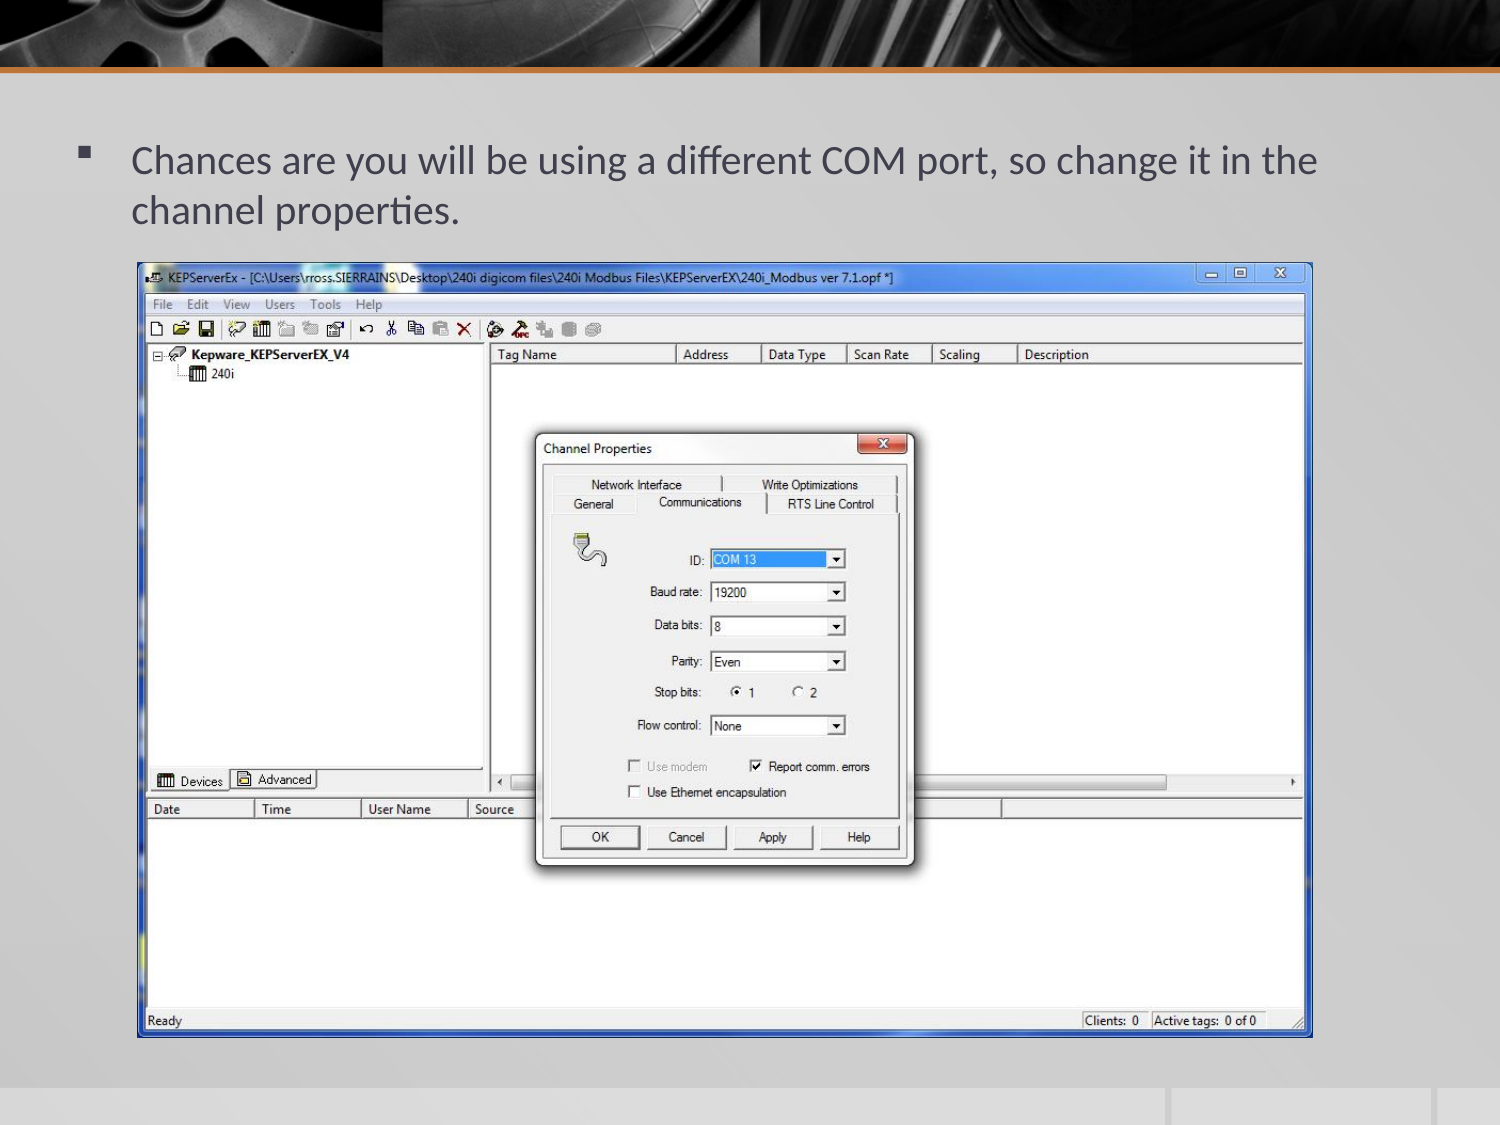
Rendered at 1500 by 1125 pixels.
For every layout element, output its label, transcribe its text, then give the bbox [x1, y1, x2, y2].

picture [137, 262, 1313, 1038]
list Chances are you will be using a different COM port, so change it in the channel properties. [75, 125, 1425, 1005]
picture [0, 0, 1500, 67]
